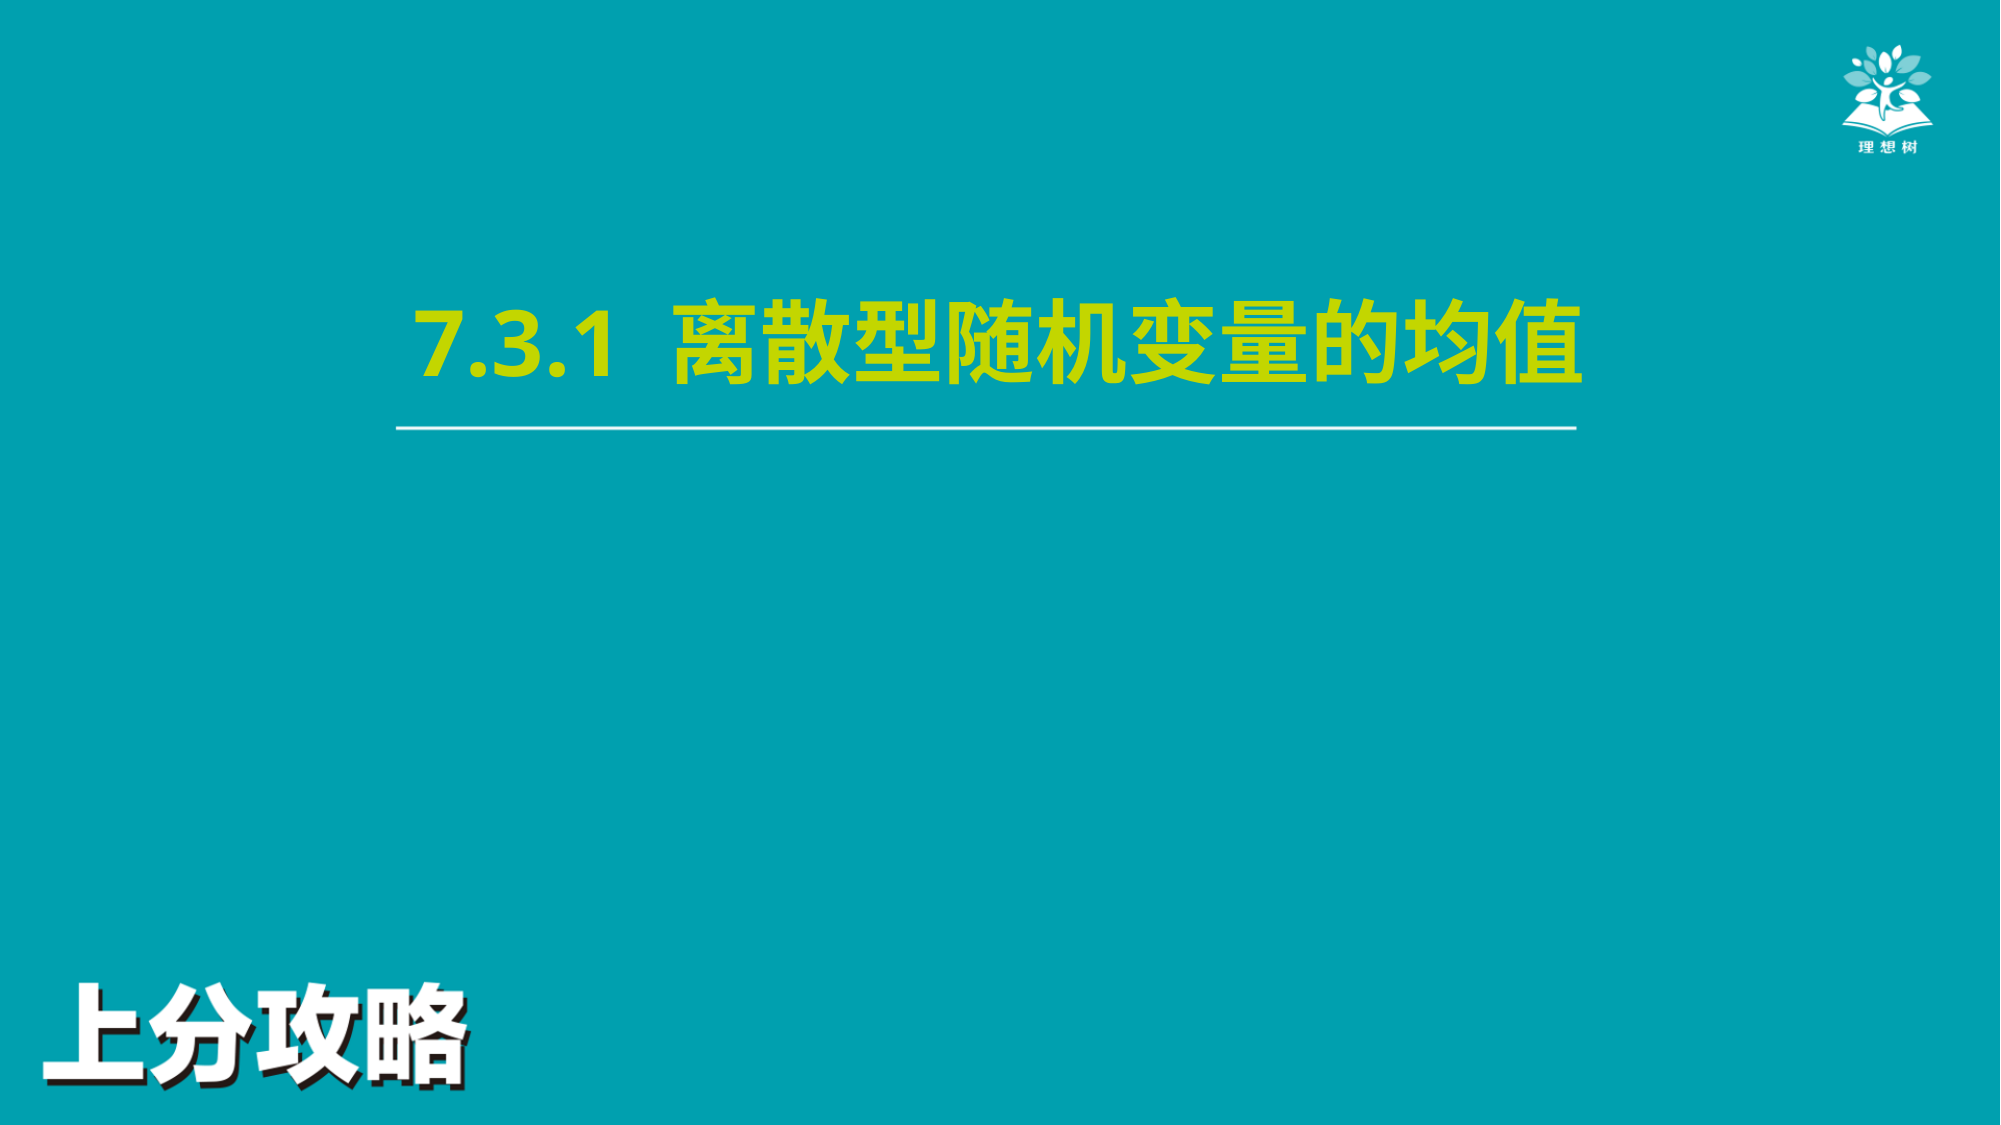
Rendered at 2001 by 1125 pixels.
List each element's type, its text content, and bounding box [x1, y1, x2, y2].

picture [0, 0, 2000, 265]
text_box 7.3.1 离散型随机变量的均值 [0, 265, 2000, 413]
picture [0, 413, 2000, 1125]
